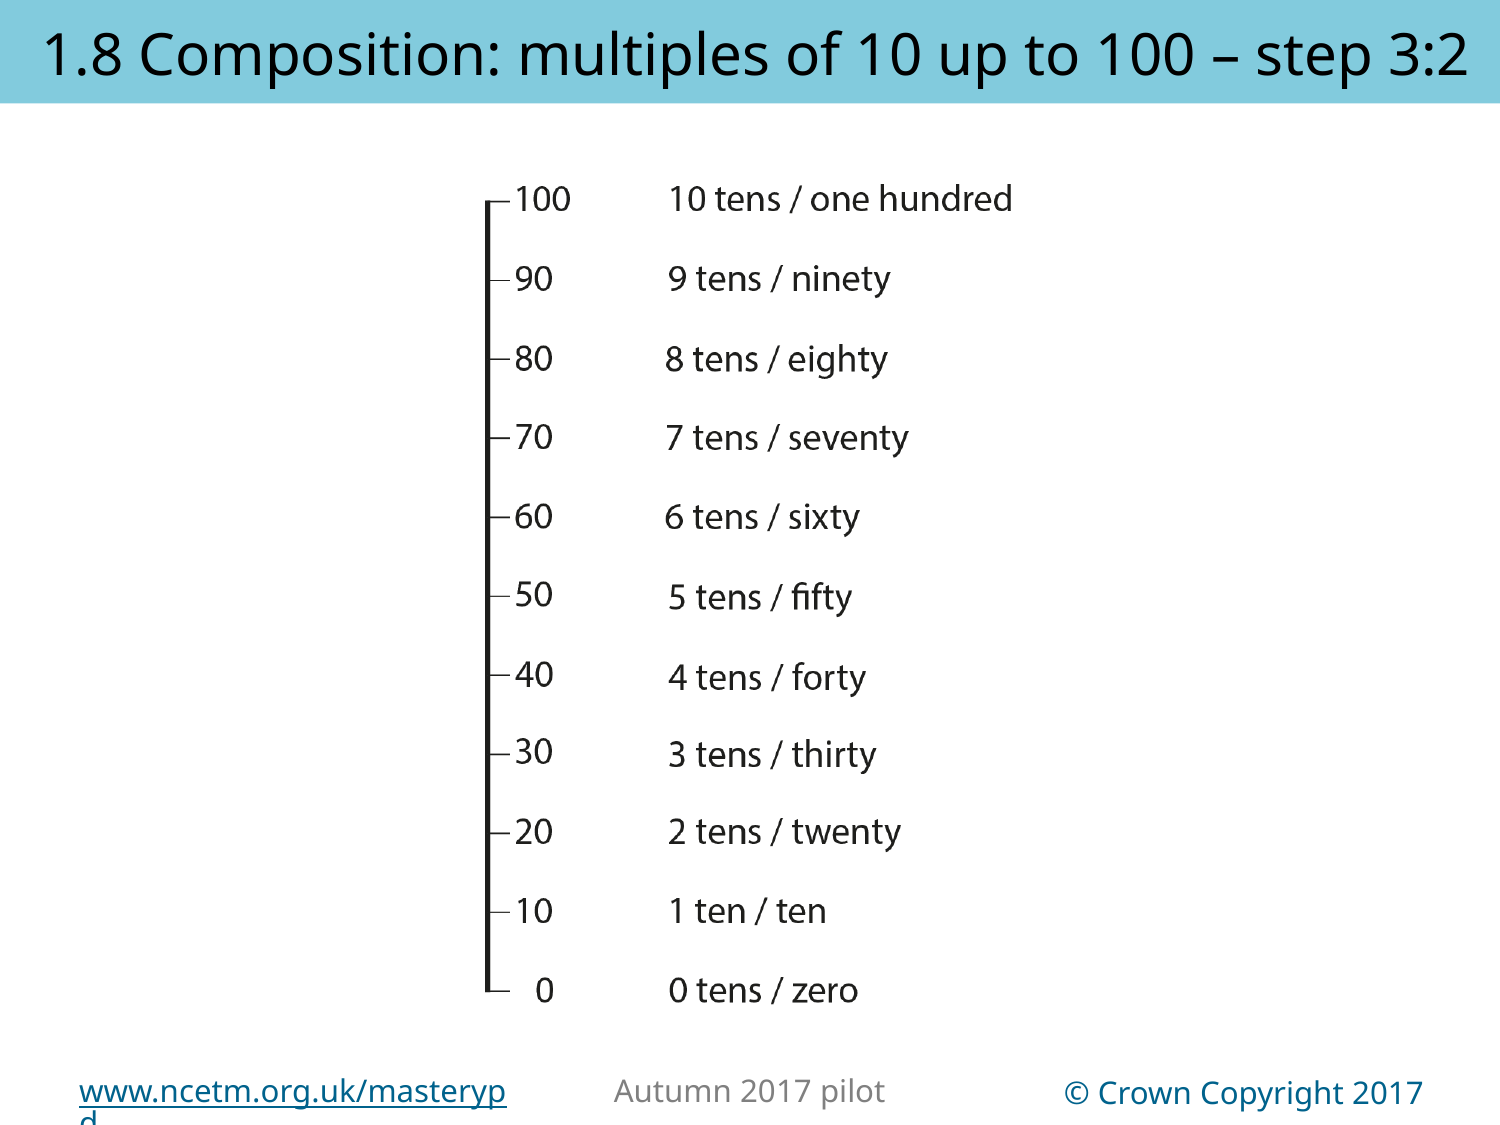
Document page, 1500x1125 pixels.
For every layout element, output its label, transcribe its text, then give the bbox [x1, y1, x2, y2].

list 1.8 Composition: multiples of 10 up to 100 – step 3:2 [0, 0, 1500, 104]
picture [485, 160, 1022, 1012]
picture [525, 973, 892, 1012]
